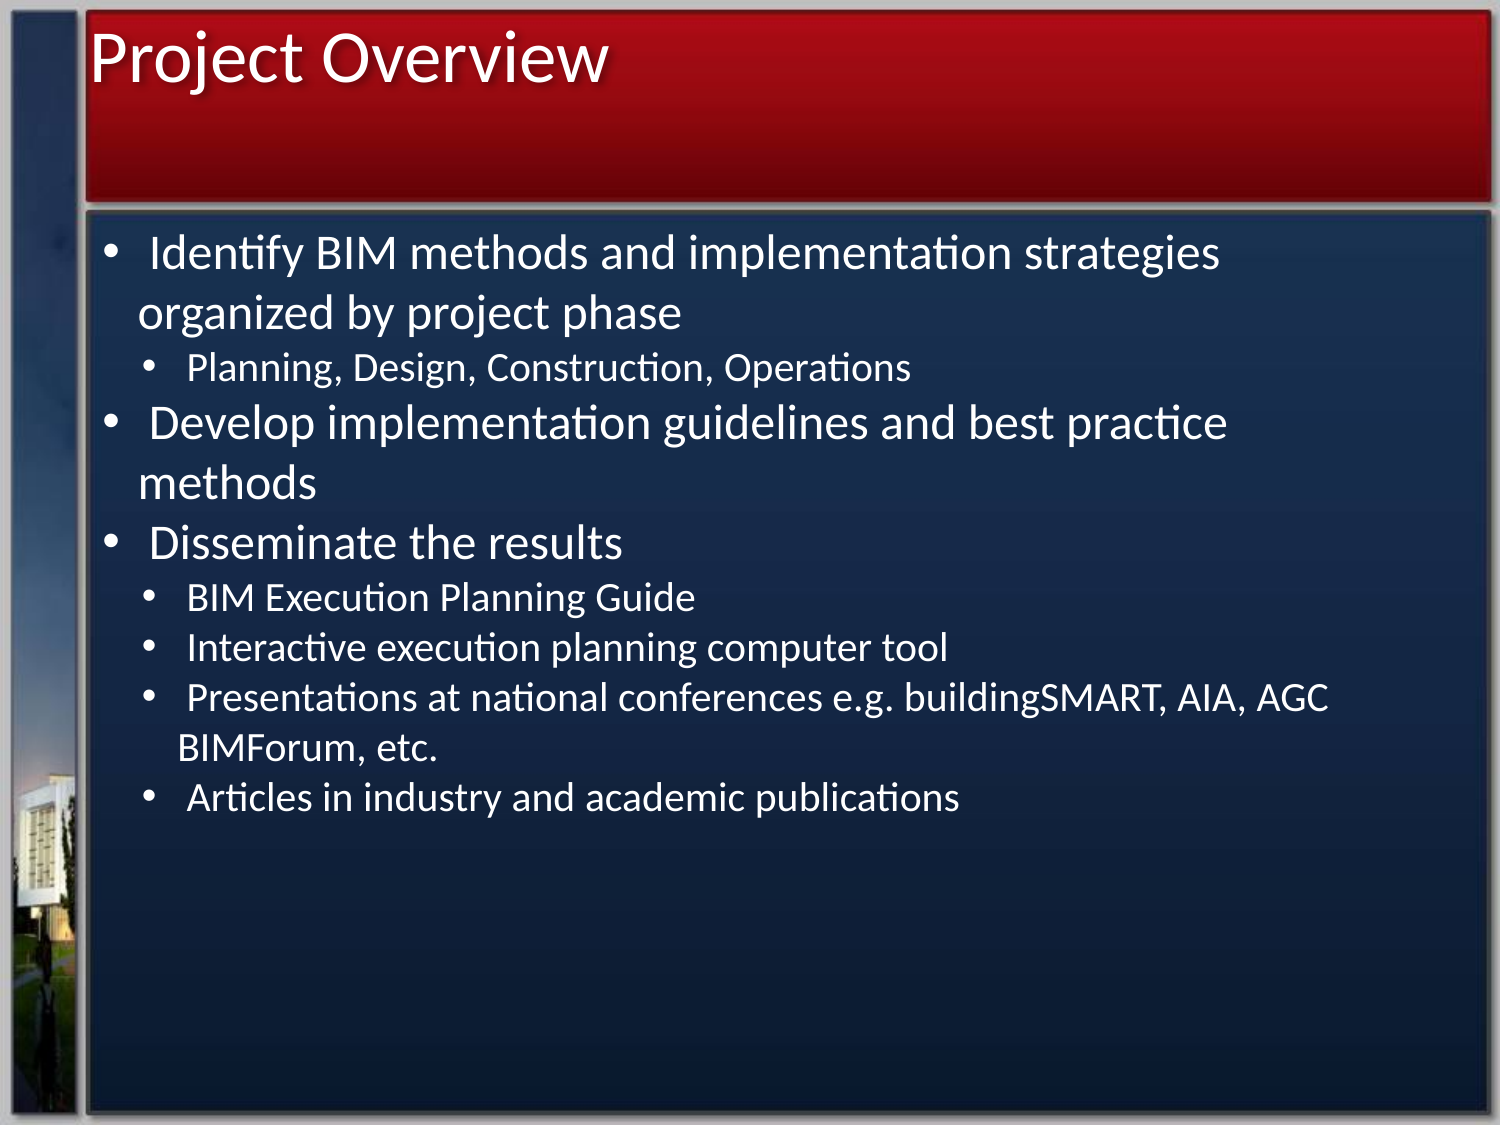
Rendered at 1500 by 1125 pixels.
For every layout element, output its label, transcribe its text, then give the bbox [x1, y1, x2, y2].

text_box Identify BIM methods and implementation strategies organized by project phase Planning, Design, Construction, Operations Develop implementation guidelines and best practice methods Disseminate the results BIM Execution Planning Guide Interactive execution planning computer tool Presentations at national conferences e.g. buildingSMART, AIA, AGC BIMForum, etc. Articles in industry and academic publications [87, 212, 1425, 828]
picture [0, 0, 1500, 1125]
text_box Project Overview [75, 0, 1075, 105]
